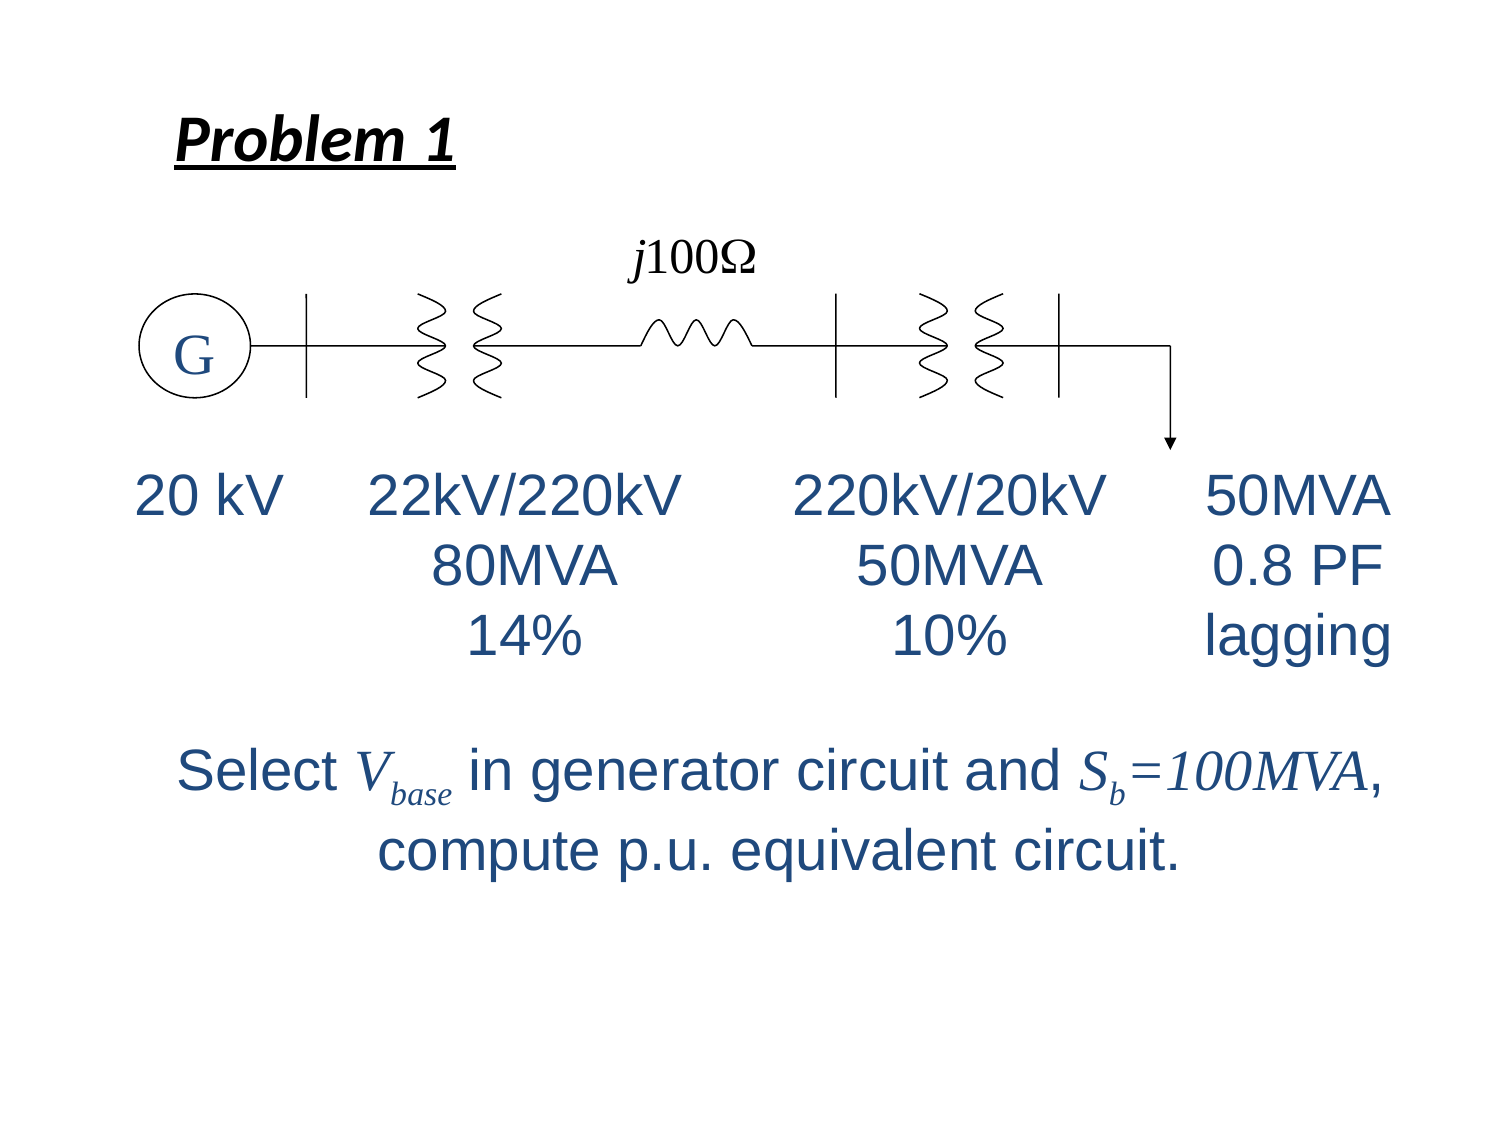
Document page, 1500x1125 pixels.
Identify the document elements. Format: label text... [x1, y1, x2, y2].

text_box Select Vbase in generator circuit and Sb=100MVA, compute p.u. equivalent circuit. [98, 724, 1463, 890]
title Problem 1 [159, 78, 1189, 191]
text_box 22kV/220kV 80MVA 14% [348, 459, 702, 675]
text_box 50MVA 0.8 PF lagging [1122, 450, 1475, 675]
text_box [138, 293, 1171, 451]
text_box 220kV/20kV 50MVA 10% [773, 459, 1122, 675]
text_box 20 kV [112, 450, 307, 535]
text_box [615, 226, 767, 295]
